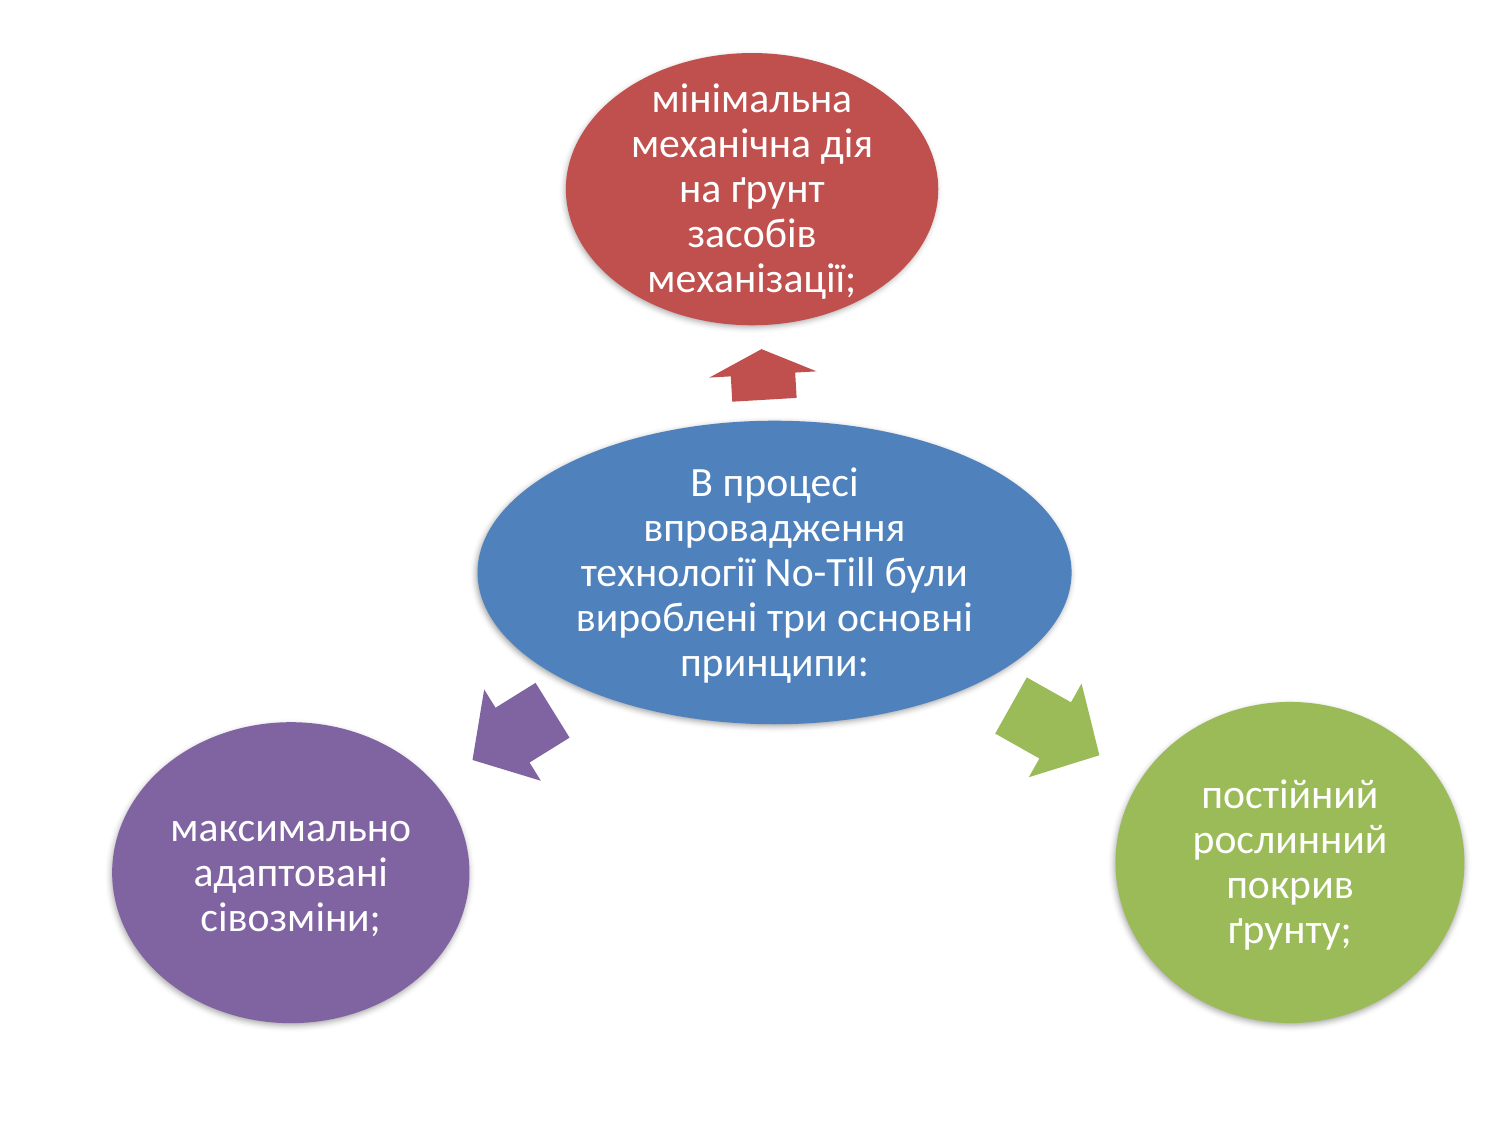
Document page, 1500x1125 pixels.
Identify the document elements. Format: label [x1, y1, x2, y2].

text_box [0, 42, 1500, 1024]
